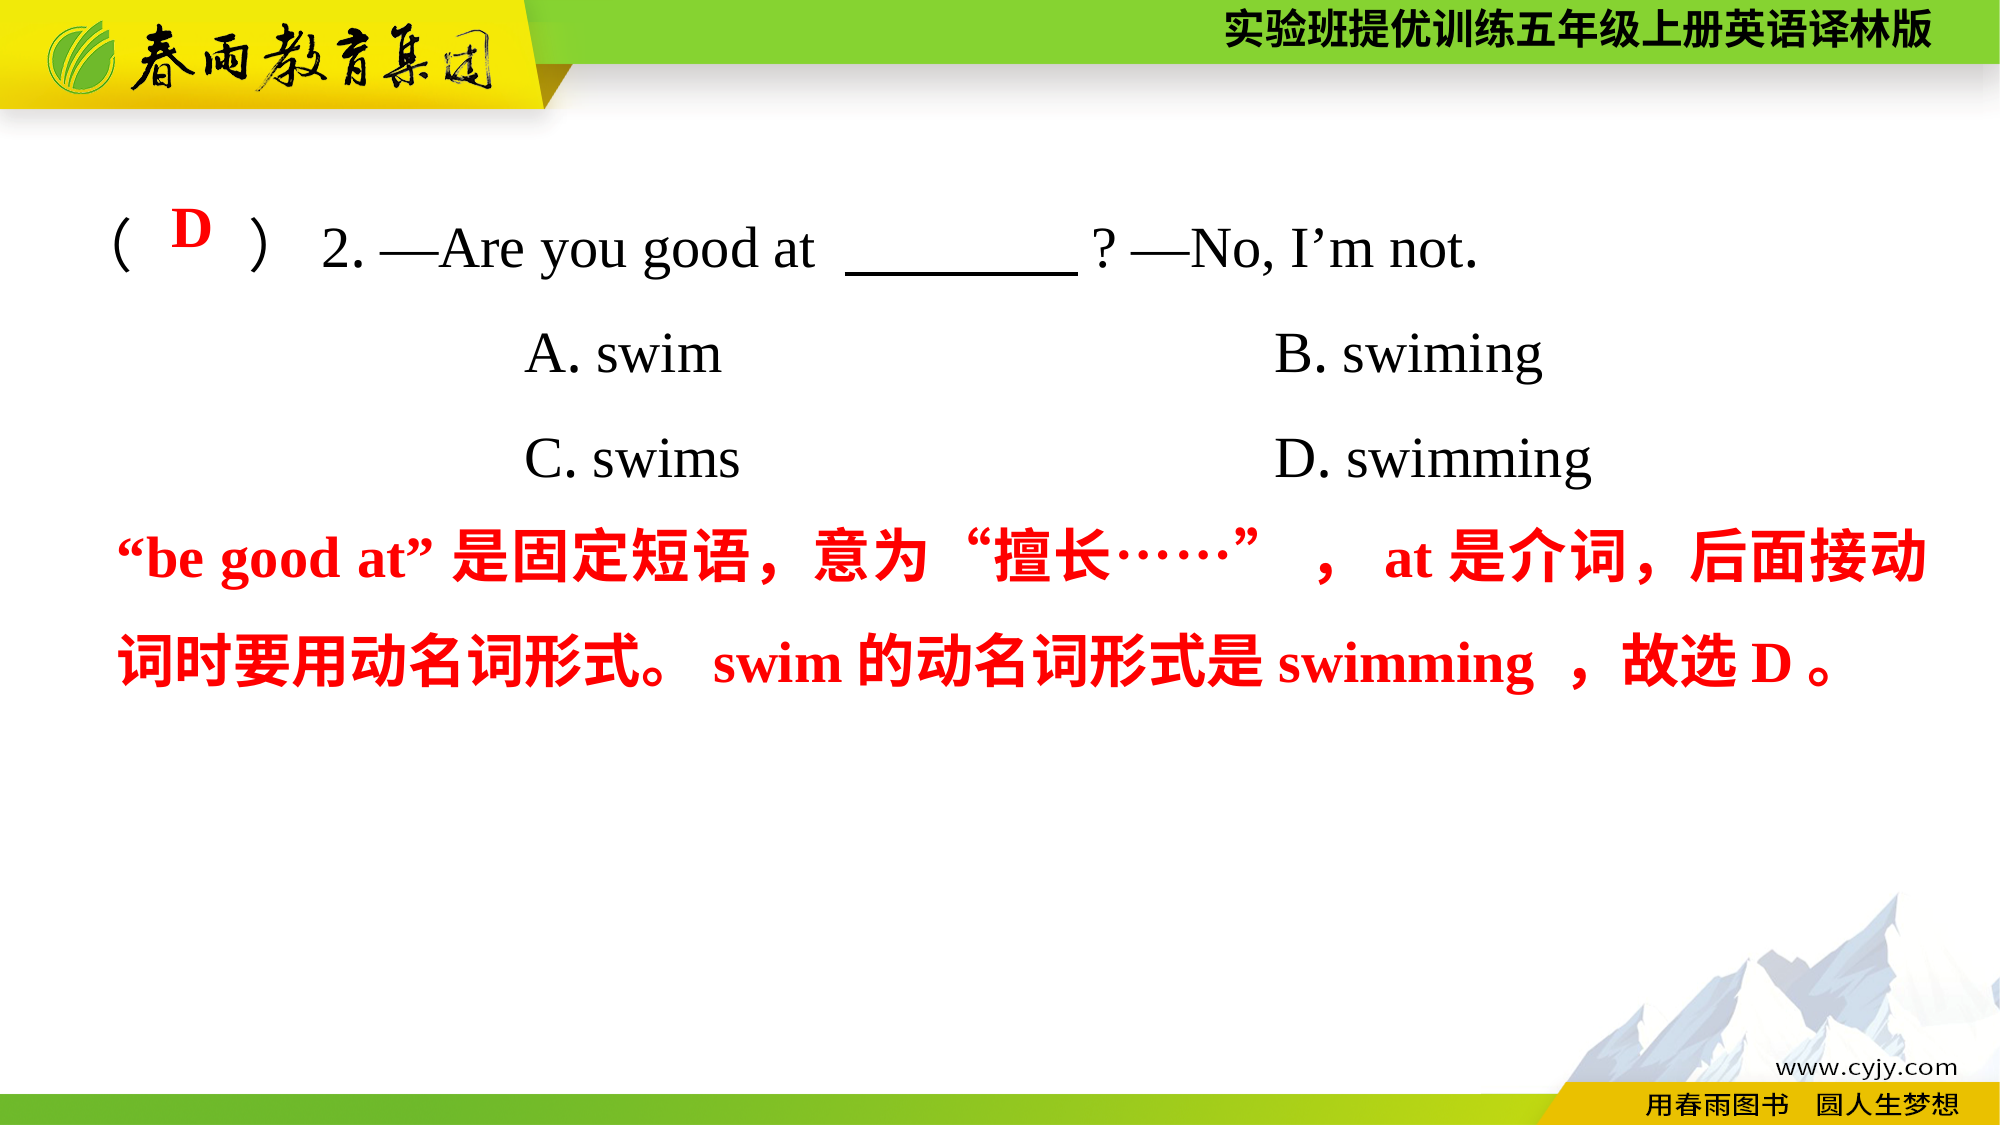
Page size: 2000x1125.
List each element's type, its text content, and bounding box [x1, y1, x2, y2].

text_box “be good at”是固定短语，意为“擅长……” ，at是介词，后面接动词时要用动名词形式。swim的动名词形式是swimming ，故选D。 [102, 476, 1944, 702]
list （ ）2. —Are you good at ? —No, I’m not. A. swim B. swiming C. swims D. swimming [59, 166, 1944, 487]
text_box D [156, 181, 229, 267]
picture [0, 0, 2000, 1125]
